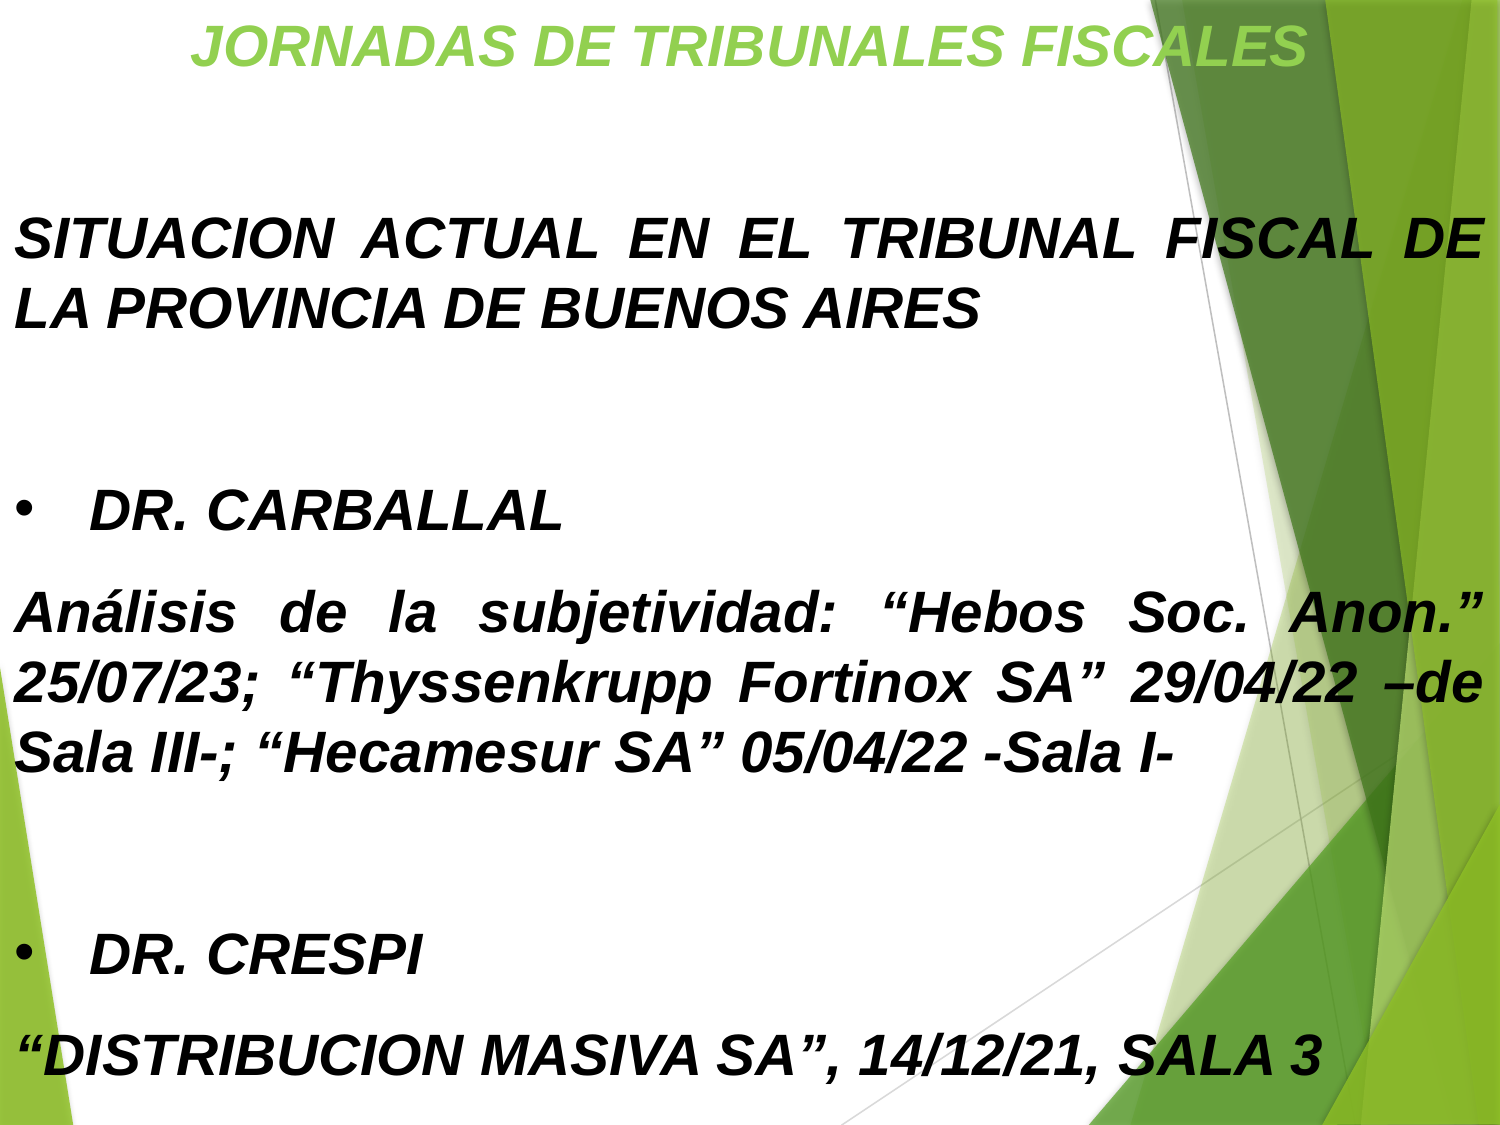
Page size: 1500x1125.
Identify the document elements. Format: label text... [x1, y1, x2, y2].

text_box JORNADAS DE TRIBUNALES FISCALES SITUACION ACTUAL EN EL TRIBUNAL FISCAL DE LA PROVINCIA DE BUENOS AIRES DR. CARBALLAL Análisis de la subjetividad: “Hebos Soc. Anon.” 25/07/23; “Thyssenkrupp Fortinox SA” 29/04/22 –de Sala III-; “Hecamesur SA” 05/04/22 -Sala I- DR. CRESPI “DISTRIBUCION MASIVA SA”, 14/12/21, SALA 3 [0, 0, 1500, 1125]
